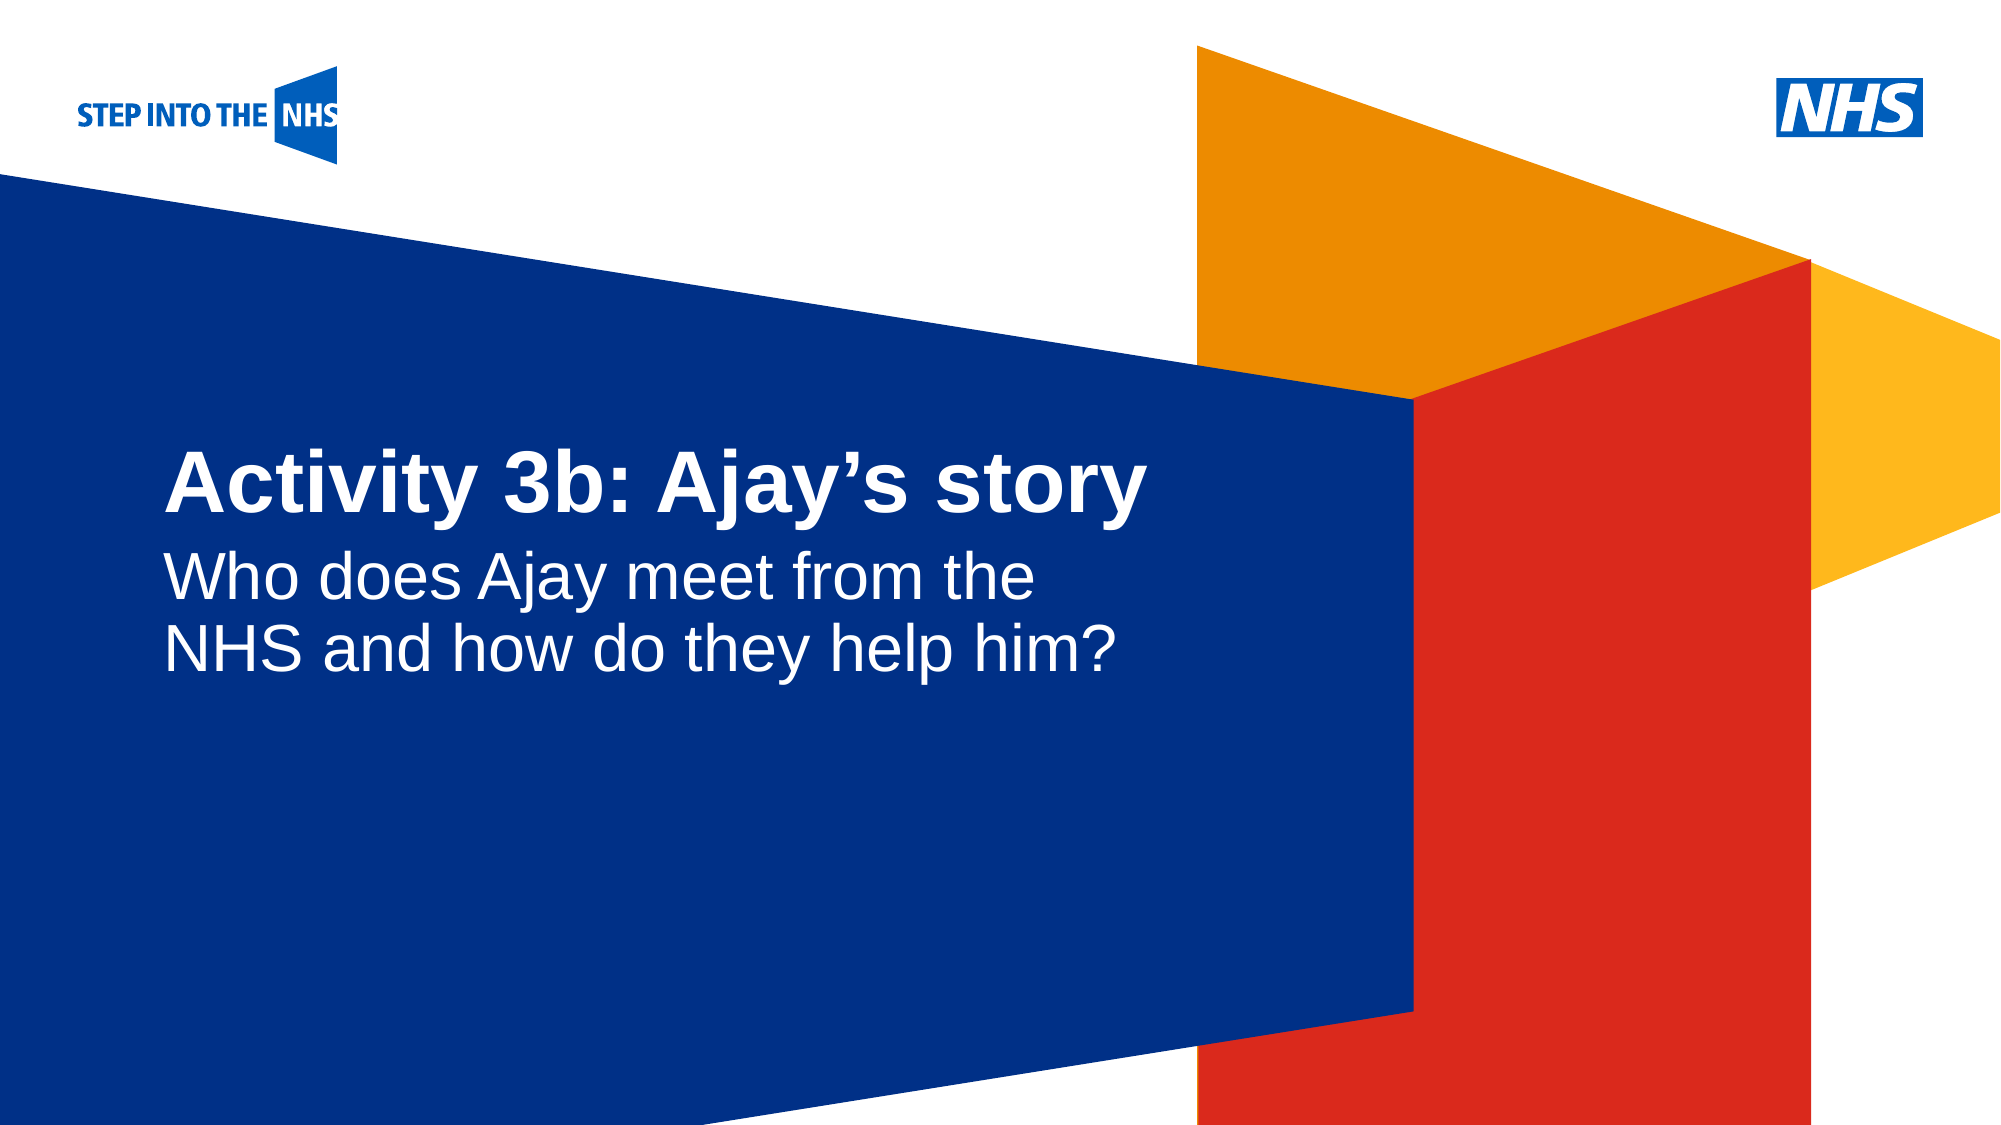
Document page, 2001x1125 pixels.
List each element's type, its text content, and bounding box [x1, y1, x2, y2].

list Activity 3b: Ajay’s story Who does Ajay meet from the NHS and how do they help him? [163, 436, 1171, 930]
